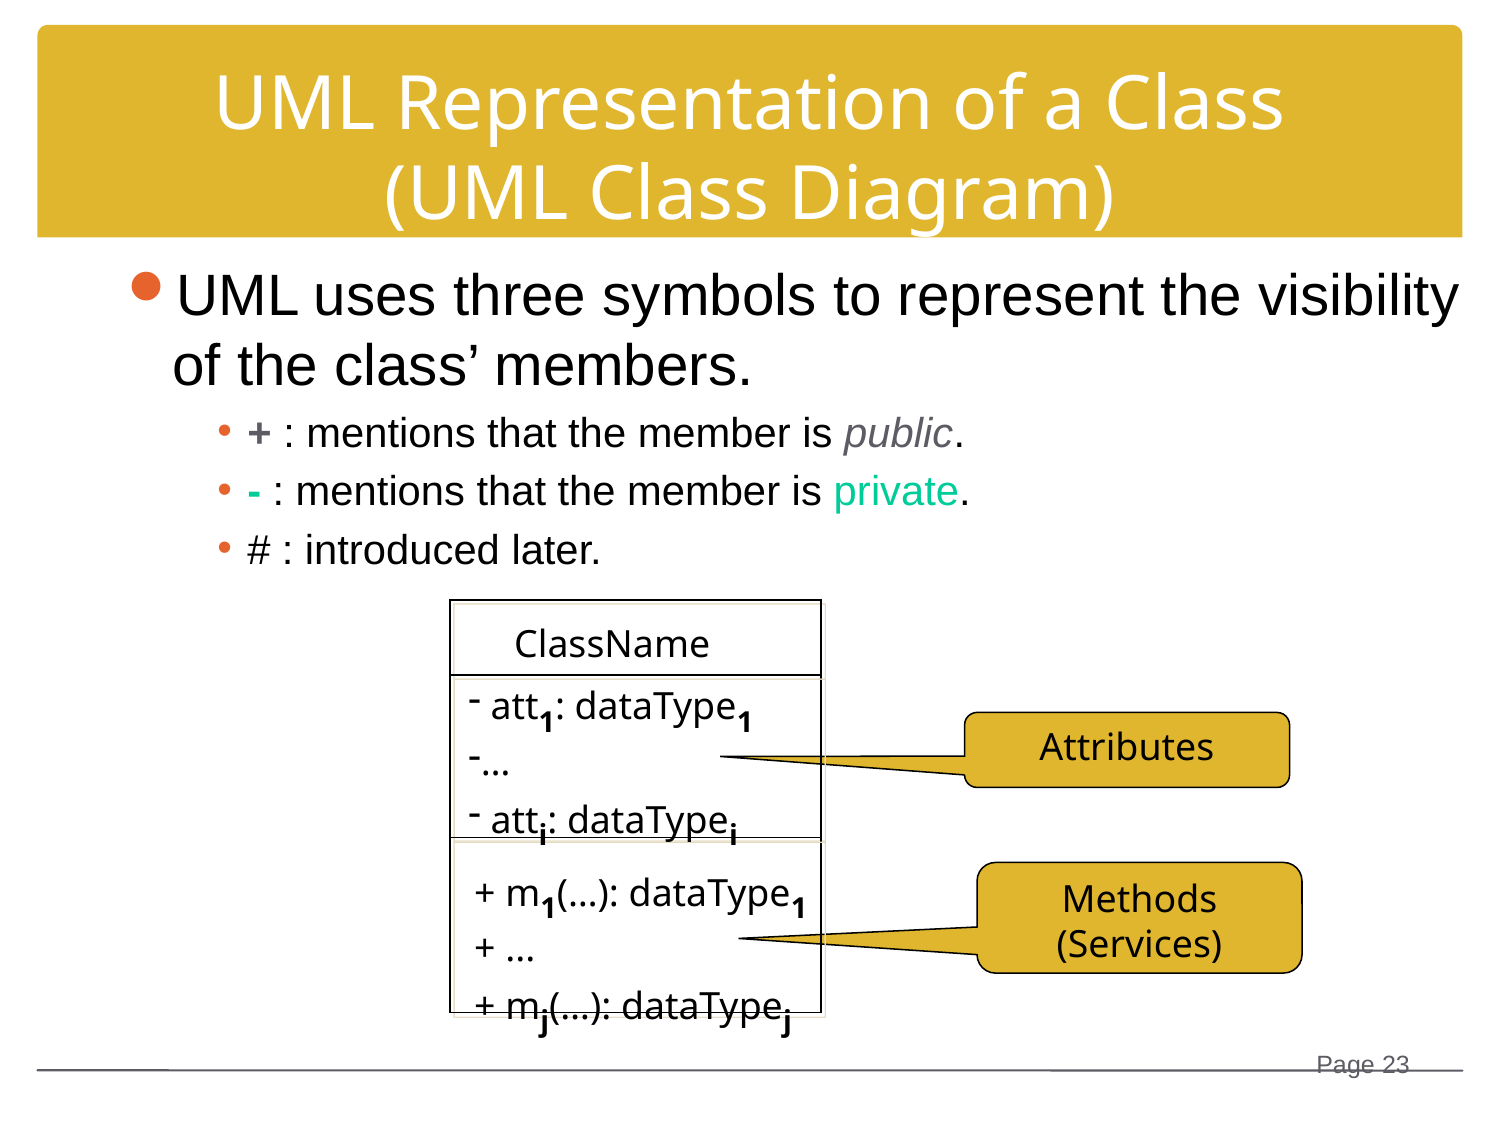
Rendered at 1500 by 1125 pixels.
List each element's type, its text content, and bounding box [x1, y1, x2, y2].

list UML uses three symbols to represent the visibility of the class’ members. + : mentions that the member is public. - : mentions that the member is private. # : introduced later. [112, 249, 1500, 676]
title UML Representation of a Class (UML Class Diagram) [74, 80, 1426, 208]
slide_number 23 [1074, 1024, 1425, 1103]
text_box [449, 599, 1303, 1013]
